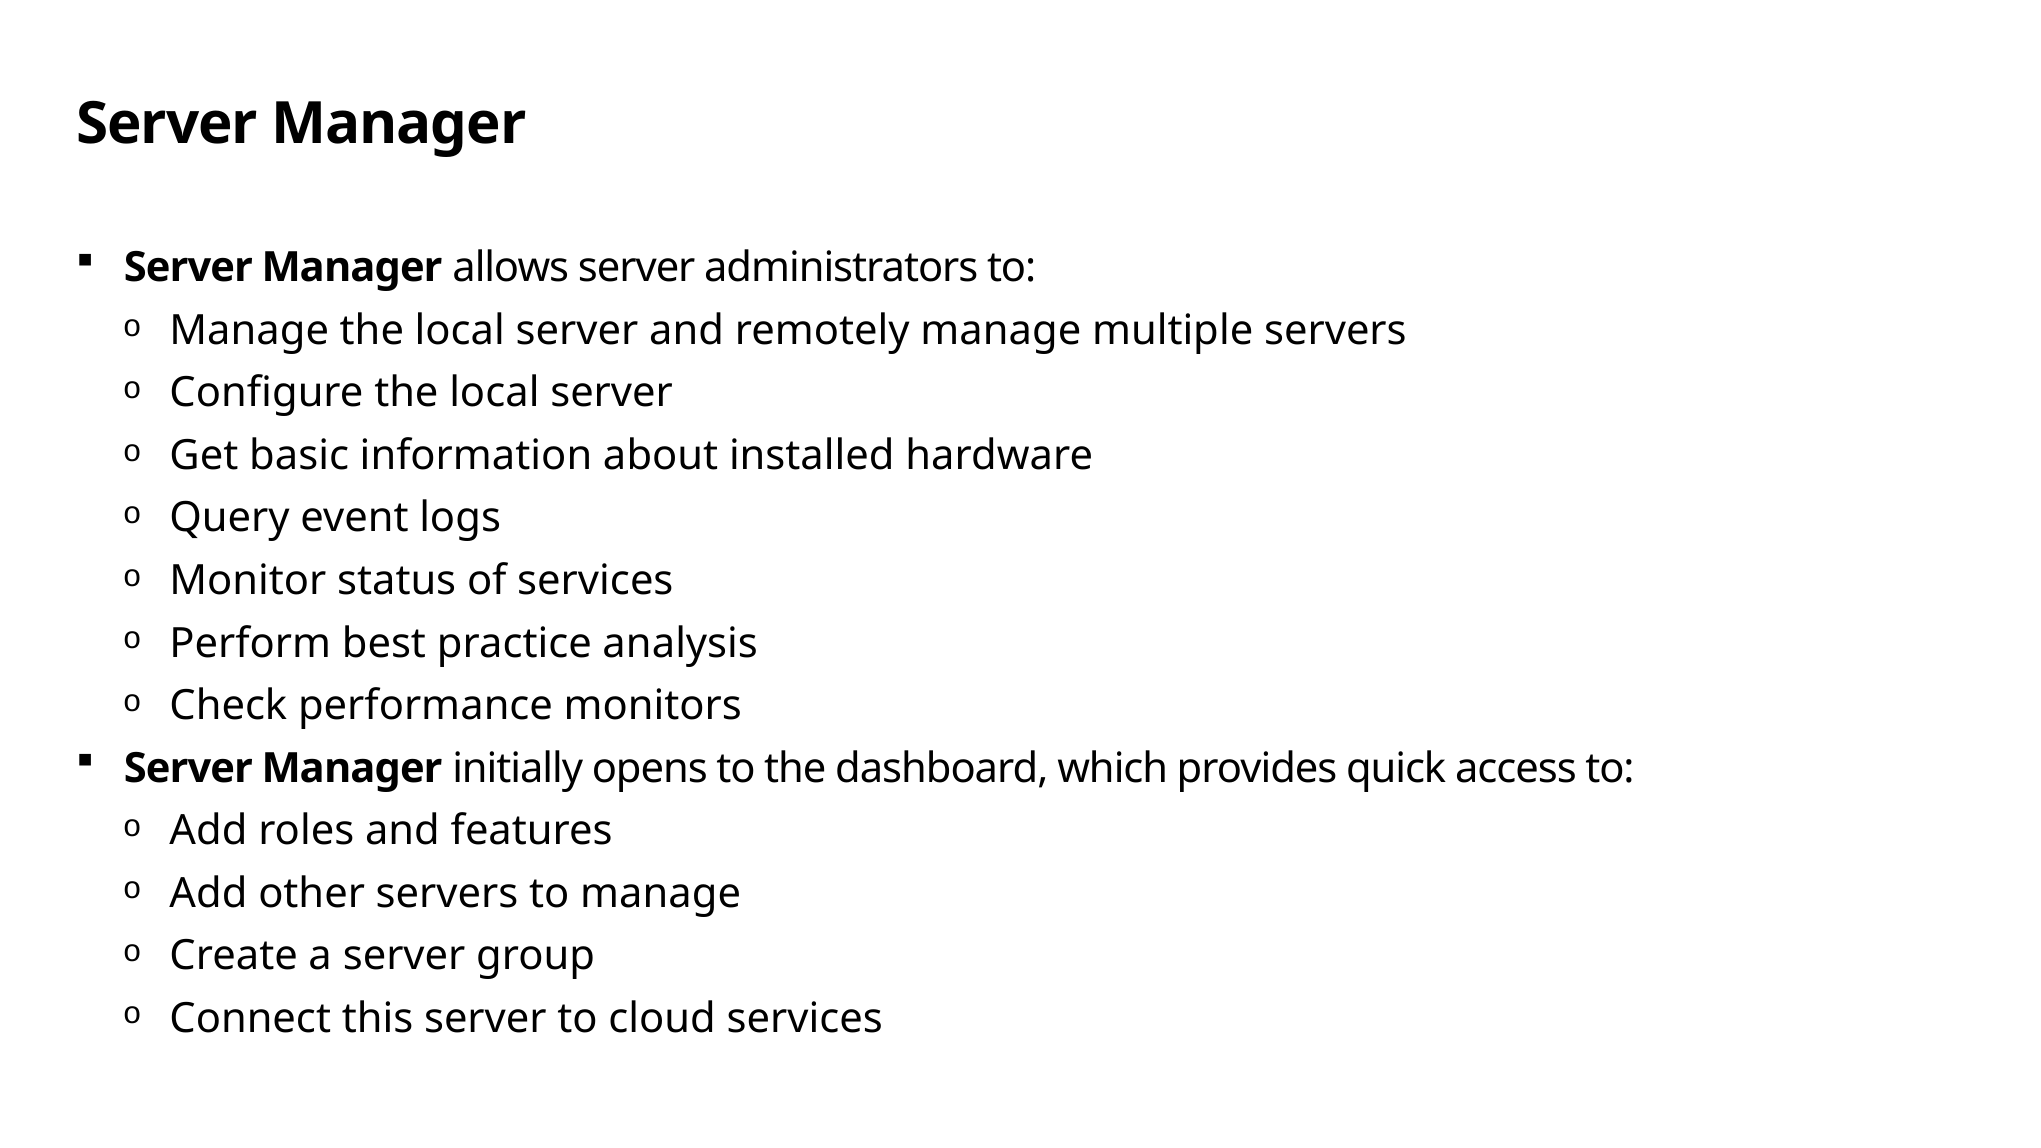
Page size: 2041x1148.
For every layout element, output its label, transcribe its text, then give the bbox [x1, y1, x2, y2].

list Server Manager allows server administrators to: Manage the local server and remotely manage multiple servers Configure the local server Get basic information about installed hardware Query event logs Monitor status of services Perform best practice analysis Check performance monitors Server Manager initially opens to the dashboard, which provides quick access to: Add roles and features Add other servers to manage Create a server group Connect this server to cloud services [76, 240, 1970, 1074]
title Server Manager [76, 93, 1968, 161]
